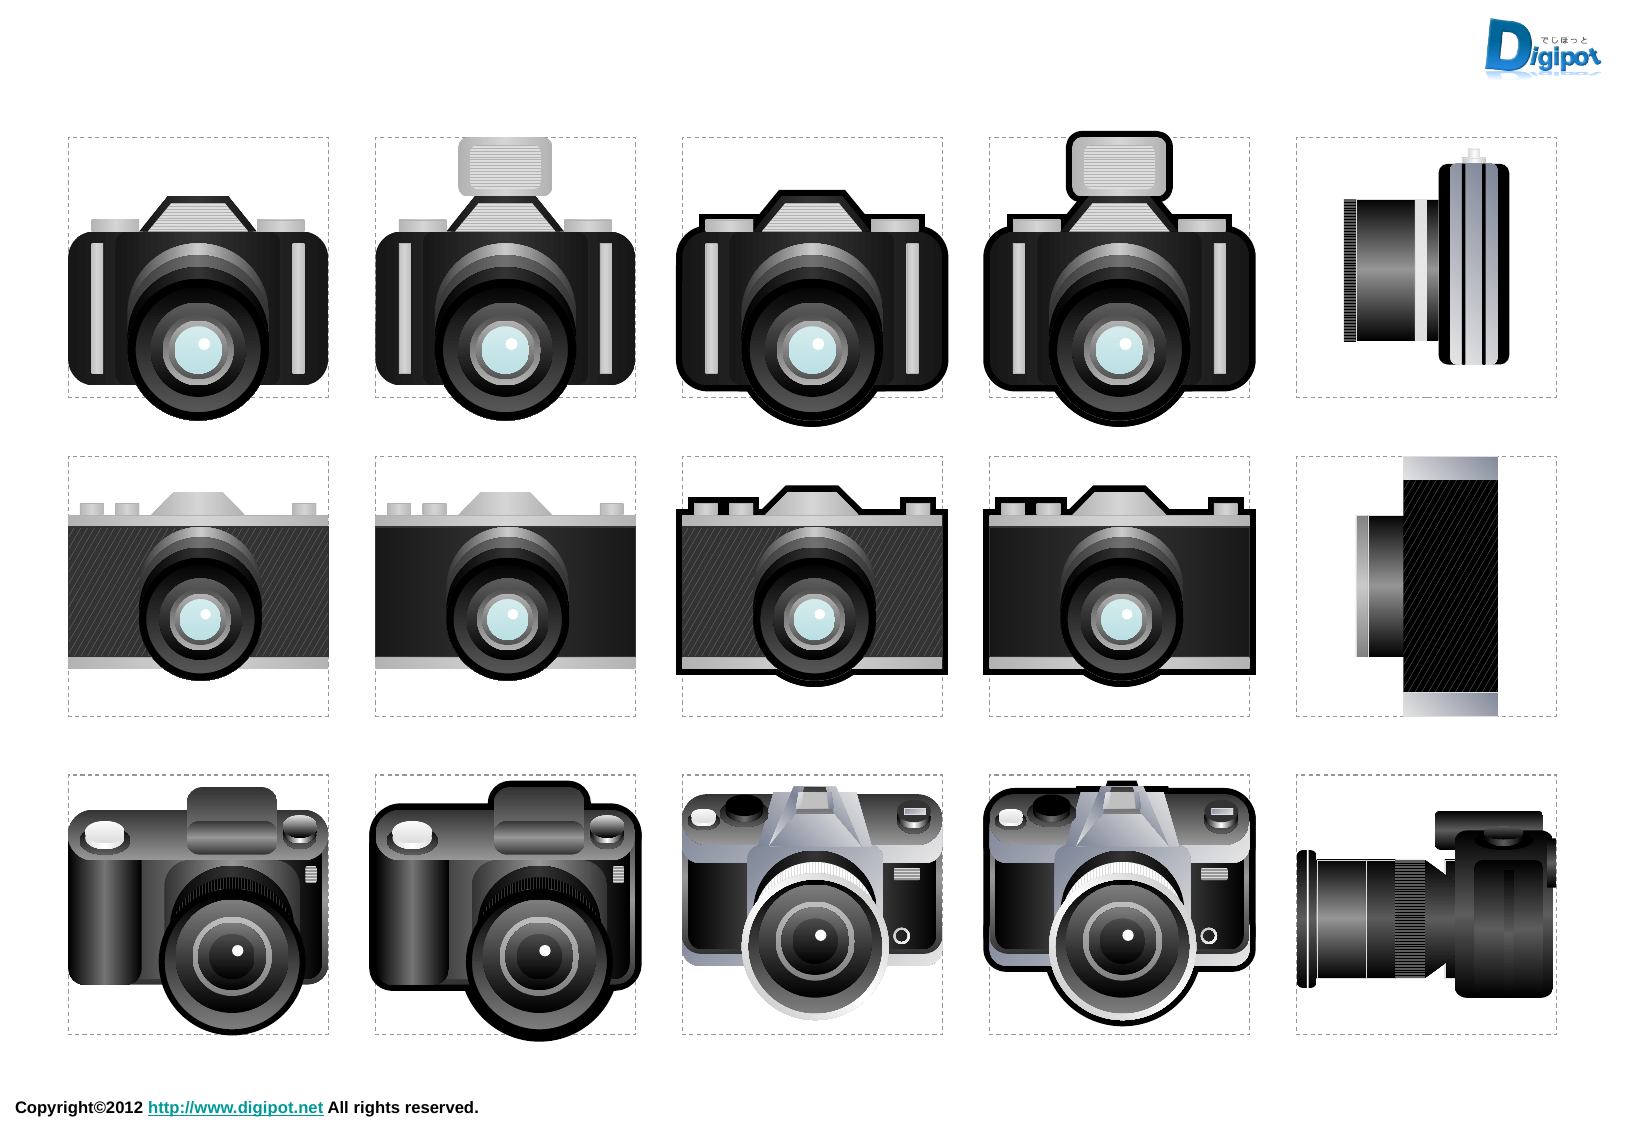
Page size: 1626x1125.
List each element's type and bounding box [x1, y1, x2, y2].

picture [1485, 18, 1602, 82]
text_box [375, 137, 636, 421]
text_box [1355, 456, 1498, 717]
text_box [1296, 810, 1557, 998]
text_box [682, 491, 943, 681]
text_box [989, 491, 1250, 681]
text_box [989, 137, 1250, 421]
text_box [68, 196, 329, 421]
text_box [68, 786, 329, 1036]
text_box [682, 196, 943, 421]
text_box [68, 491, 329, 681]
text_box [682, 786, 943, 1021]
text_box [989, 786, 1250, 1021]
text_box [1343, 148, 1510, 365]
text_box [375, 786, 636, 1036]
text_box [375, 491, 636, 681]
